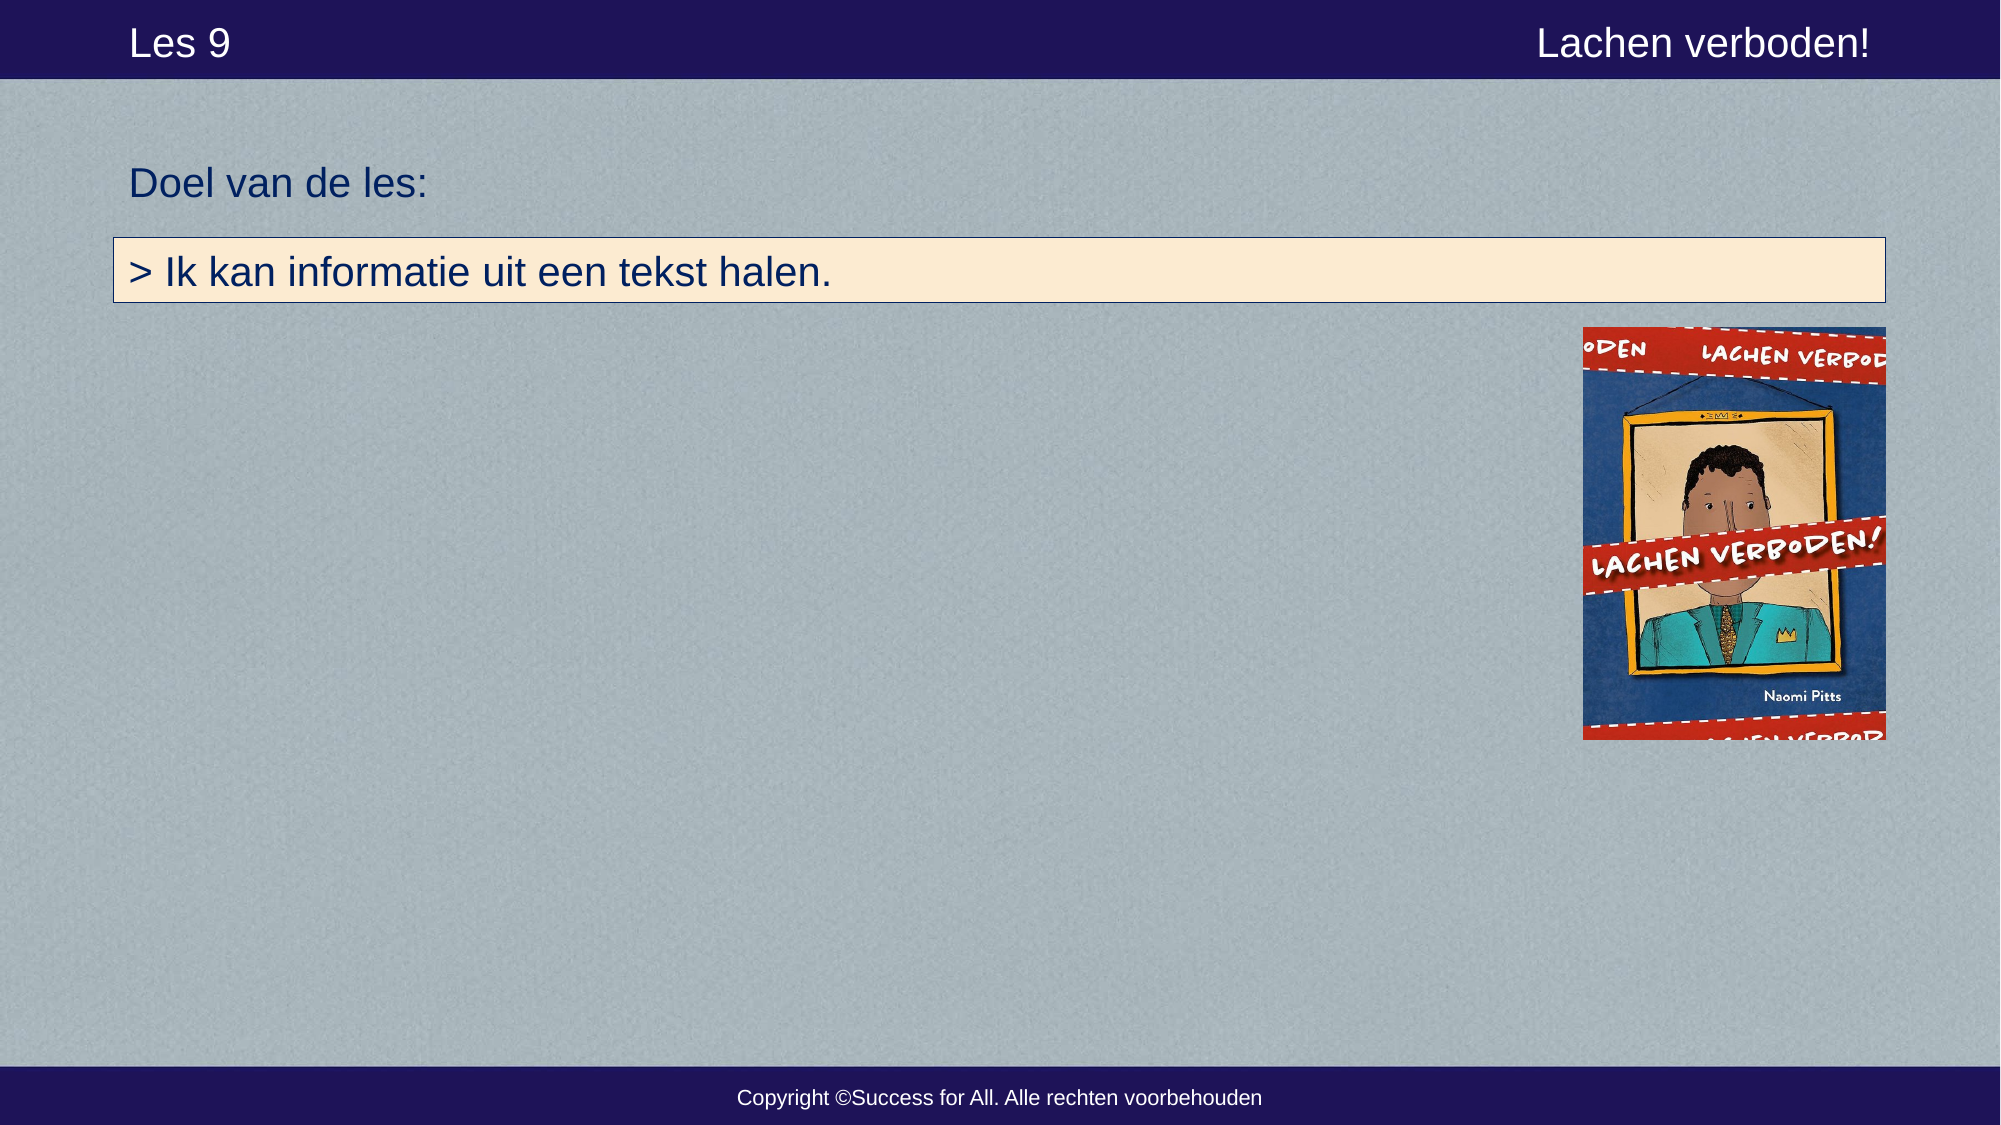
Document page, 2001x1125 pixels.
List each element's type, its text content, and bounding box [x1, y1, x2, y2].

text_box Copyright ©Success for All. Alle rechten voorbehouden [0, 1076, 2000, 1125]
picture [0, 0, 2001, 1125]
text_box Lachen verboden! [999, 8, 1886, 123]
text_box Doel van de les: [113, 148, 1635, 214]
text_box > Ik kan informatie uit een tekst halen. [113, 237, 1886, 303]
text_box Les 9 [114, 8, 354, 73]
